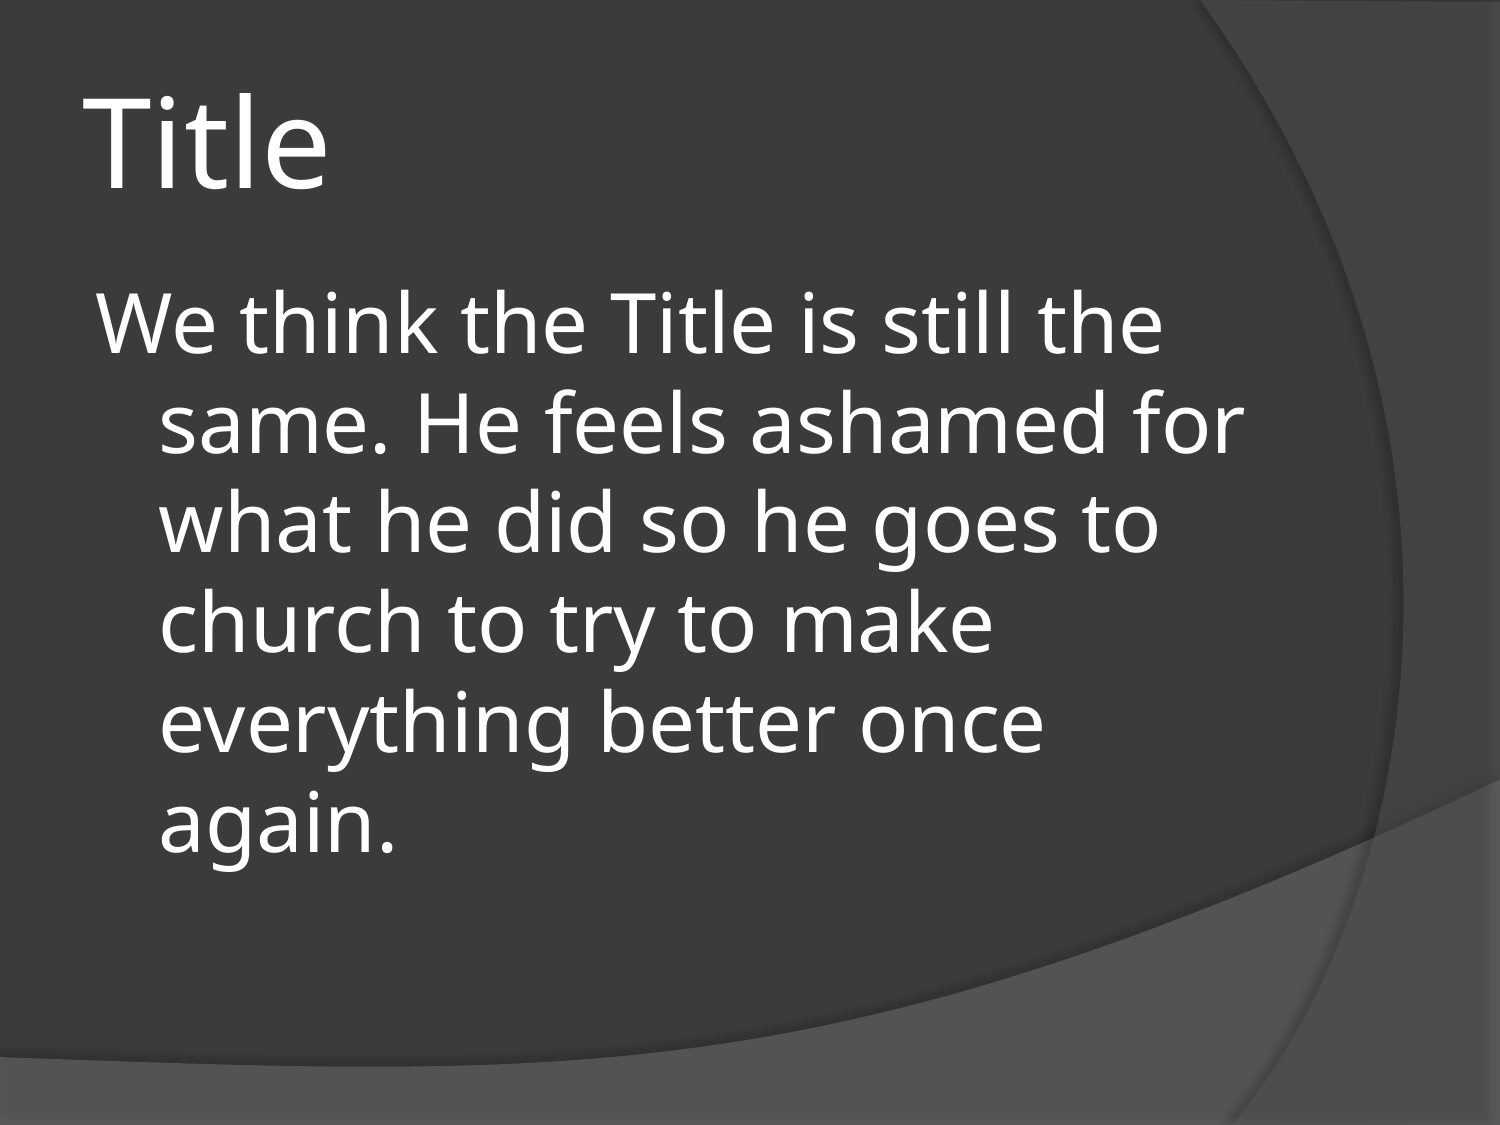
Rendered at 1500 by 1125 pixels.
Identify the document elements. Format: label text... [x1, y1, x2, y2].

title Title [75, 45, 1300, 233]
list We think the Title is still the same. He feels ashamed for what he did so he goes to church to try to make everything better once again. [75, 262, 1300, 1005]
